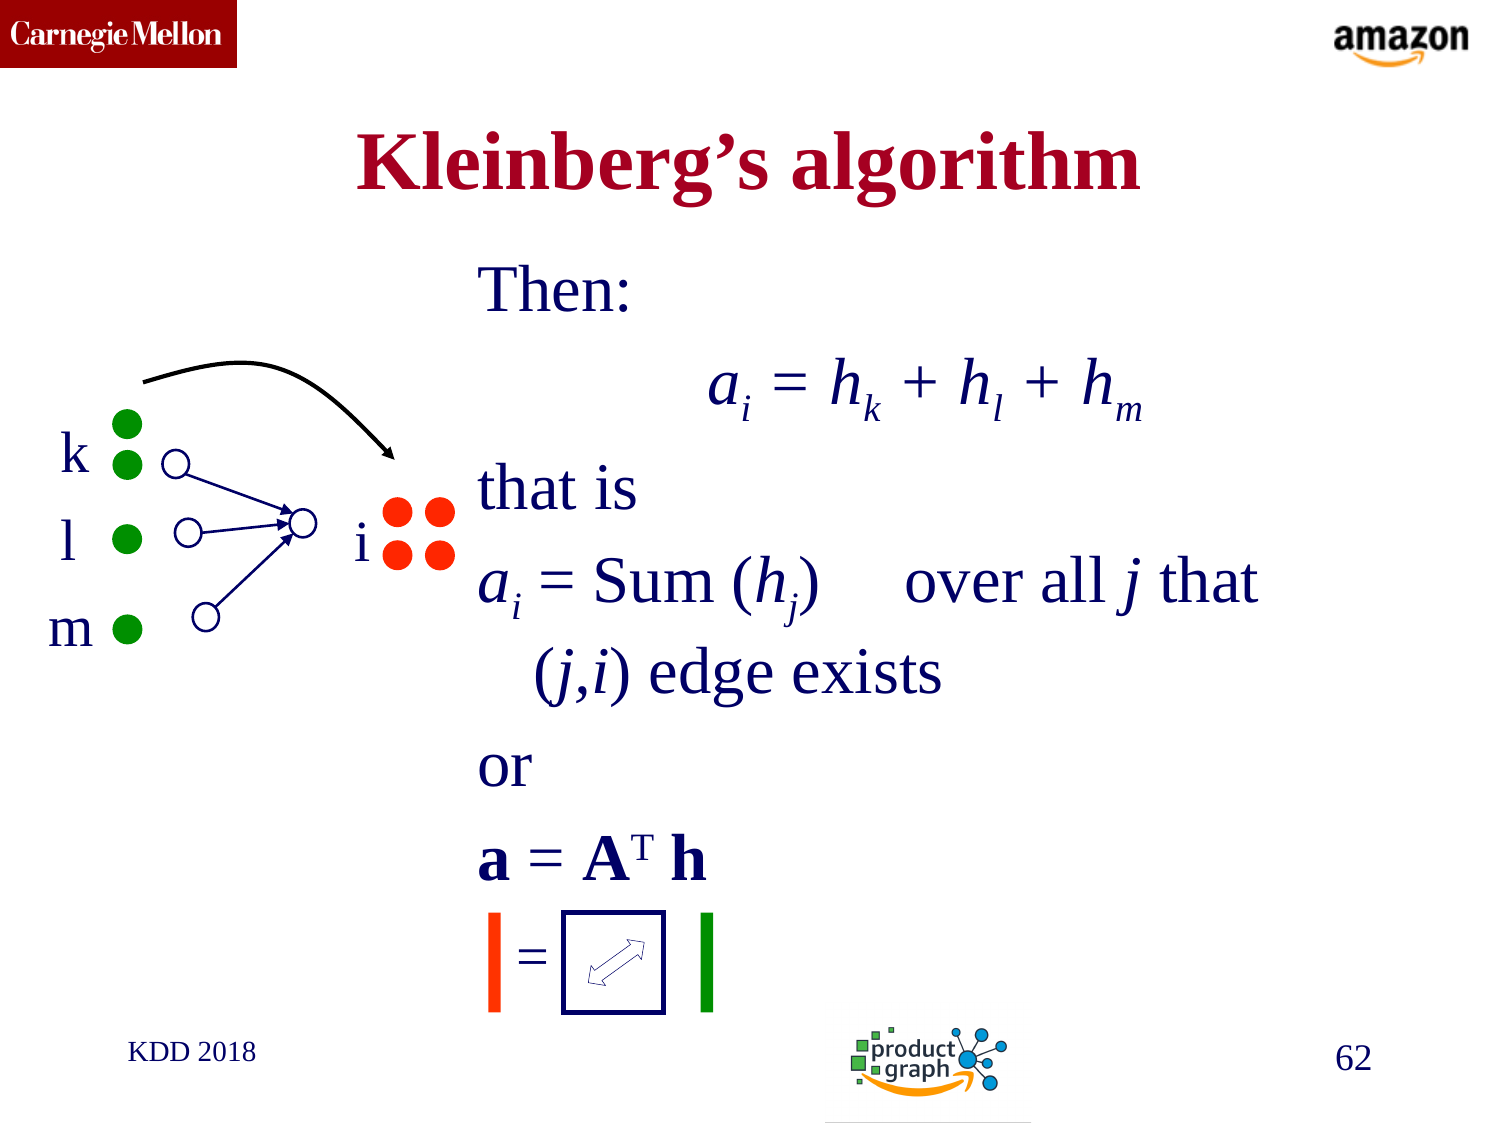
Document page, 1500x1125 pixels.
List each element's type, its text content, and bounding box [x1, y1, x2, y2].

text_box [174, 519, 200, 547]
text_box [382, 497, 413, 528]
text_box [112, 449, 143, 480]
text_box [488, 910, 714, 1013]
picture [1322, 4, 1484, 88]
slide_number KDD 2018 [112, 1024, 426, 1101]
text_box [112, 524, 143, 555]
picture [0, 0, 237, 68]
list Then: ai = hk + hl + hm that is ai = Sum (hj) over all j that (j,i) edge exists or a = AT h [462, 237, 1388, 1001]
text_box m [33, 580, 109, 666]
slide_number 62 [1074, 1024, 1388, 1101]
text_box l [45, 494, 92, 580]
text_box [424, 497, 455, 528]
text_box [112, 409, 143, 440]
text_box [184, 474, 294, 513]
text_box [291, 509, 317, 538]
text_box i [339, 495, 386, 580]
title Kleinberg’s algorithm [112, 99, 1388, 213]
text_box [201, 523, 289, 534]
text_box [142, 362, 395, 460]
text_box [382, 540, 413, 571]
text_box [192, 603, 219, 632]
text_box k [45, 406, 104, 492]
text_box [112, 614, 143, 645]
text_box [215, 534, 294, 607]
text_box [162, 449, 190, 479]
text_box [424, 540, 455, 571]
